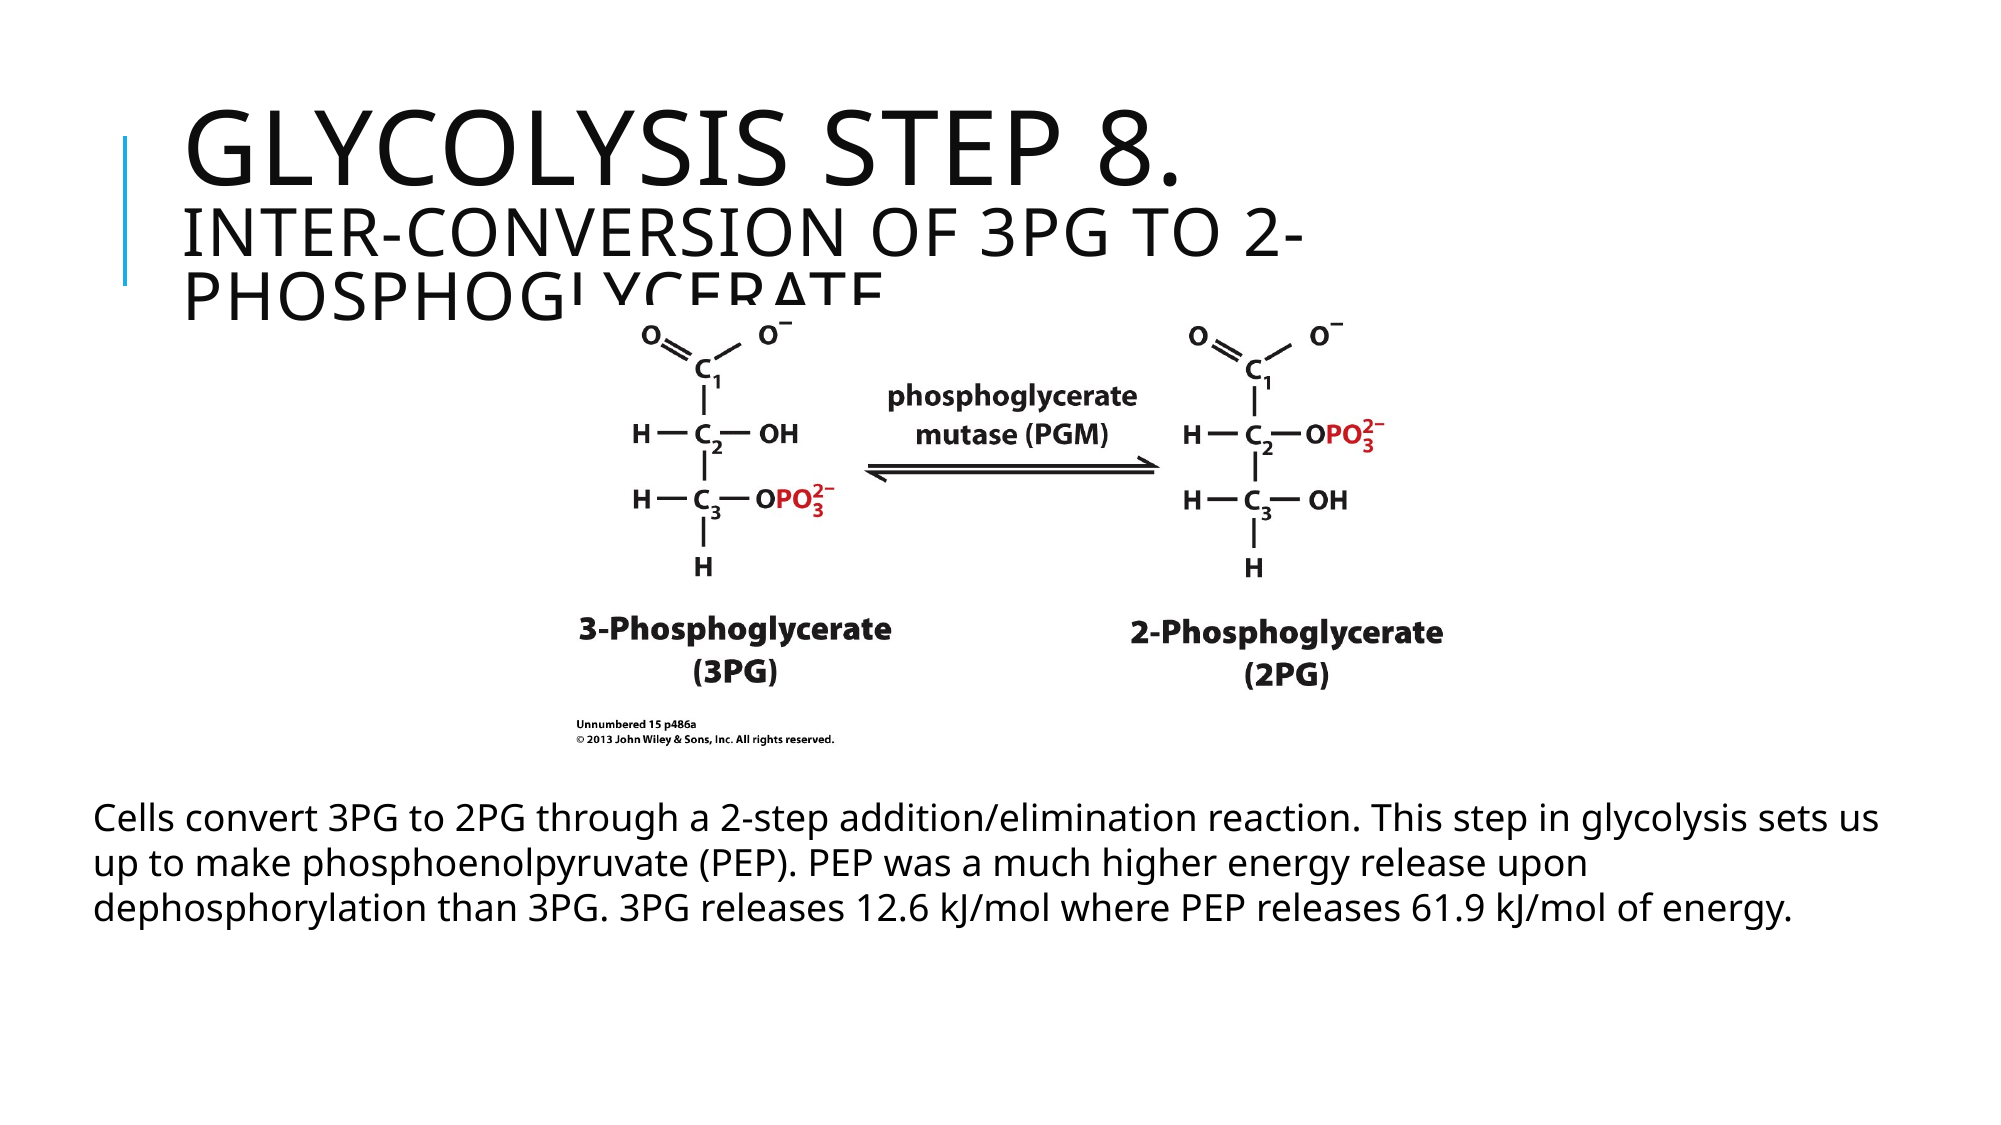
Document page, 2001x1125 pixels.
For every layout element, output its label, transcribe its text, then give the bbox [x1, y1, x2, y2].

picture [570, 305, 1450, 748]
title Glycolysis step 8. Inter-conversion of 3PG to 2-phosphoglycerate [168, 96, 1763, 342]
text_box Cells convert 3PG to 2PG through a 2-step addition/elimination reaction. This step in glycolysis sets us up to make phosphoenolpyruvate (PEP). PEP was a much higher energy release upon dephosphorylation than 3PG. 3PG releases 12.6 kJ/mol where PEP releases 61.9 kJ/mol of energy. [78, 786, 1943, 937]
